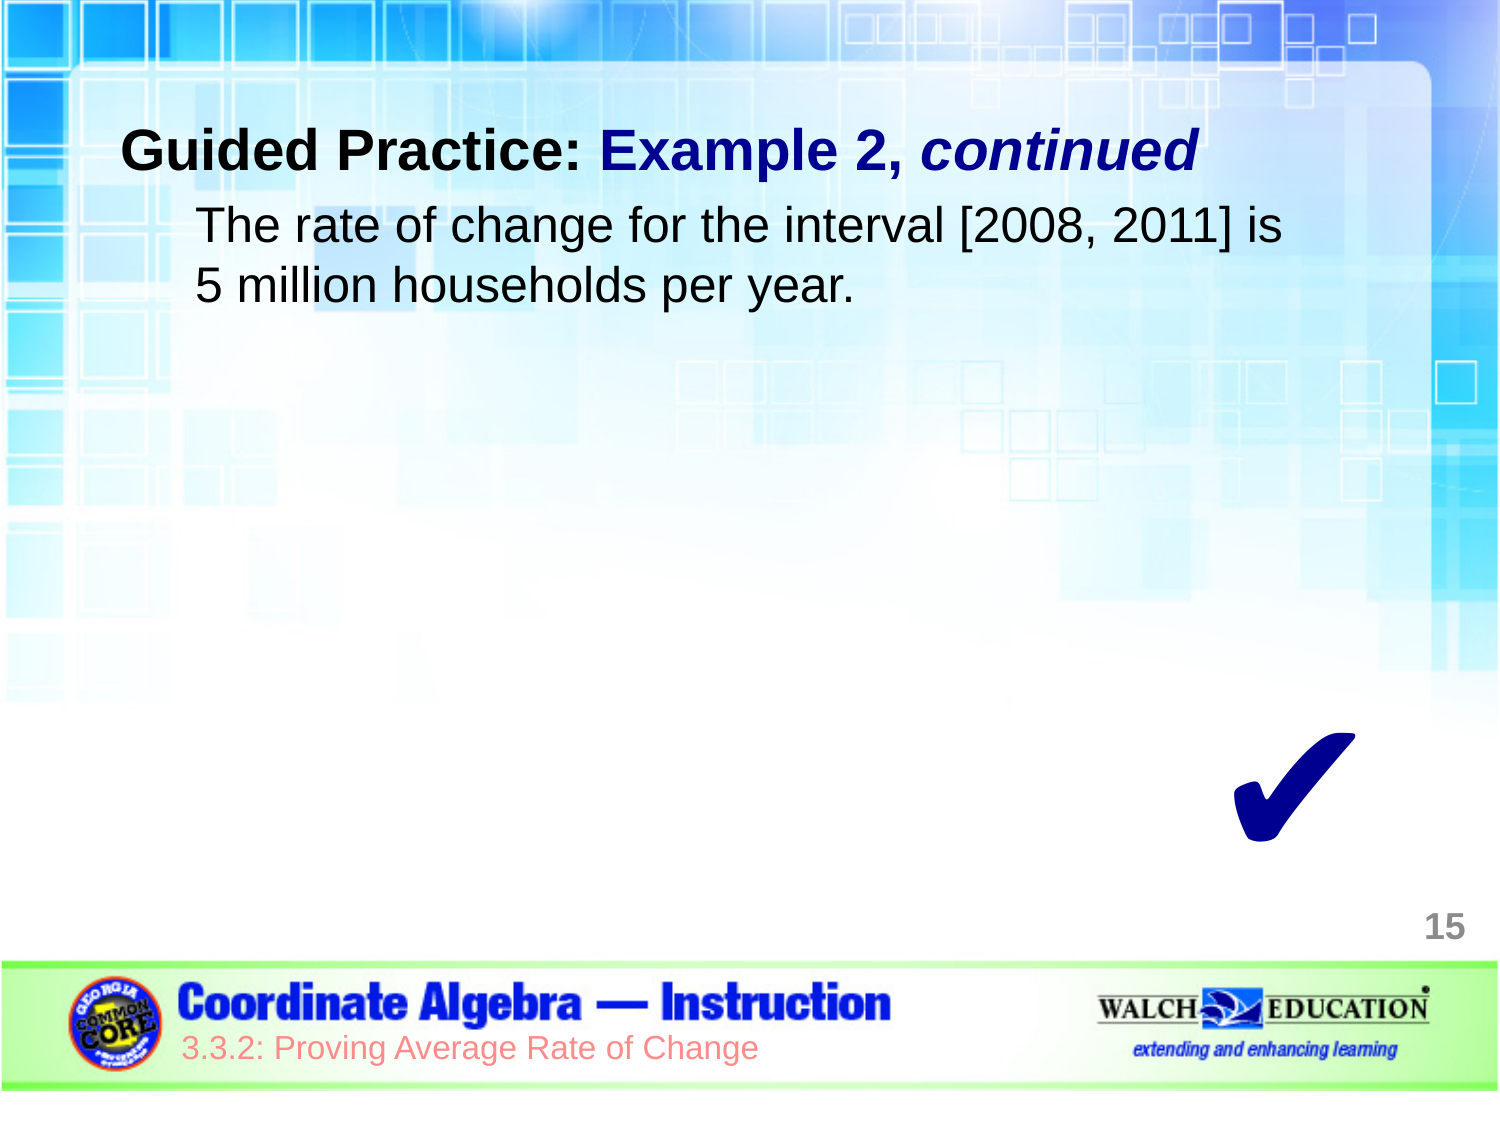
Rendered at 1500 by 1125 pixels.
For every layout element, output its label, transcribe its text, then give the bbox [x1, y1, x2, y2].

text_box ✔ [1128, 651, 1394, 907]
slide_number 15 [1361, 901, 1481, 949]
footer 3.3.2: Proving Average Rate of Change [166, 1024, 1080, 1069]
subtitle Guided Practice: Example 2, continued The rate of change for the interval [2008, 2011] is 5 million households per year. [105, 105, 1329, 925]
picture [1, 0, 1500, 1091]
